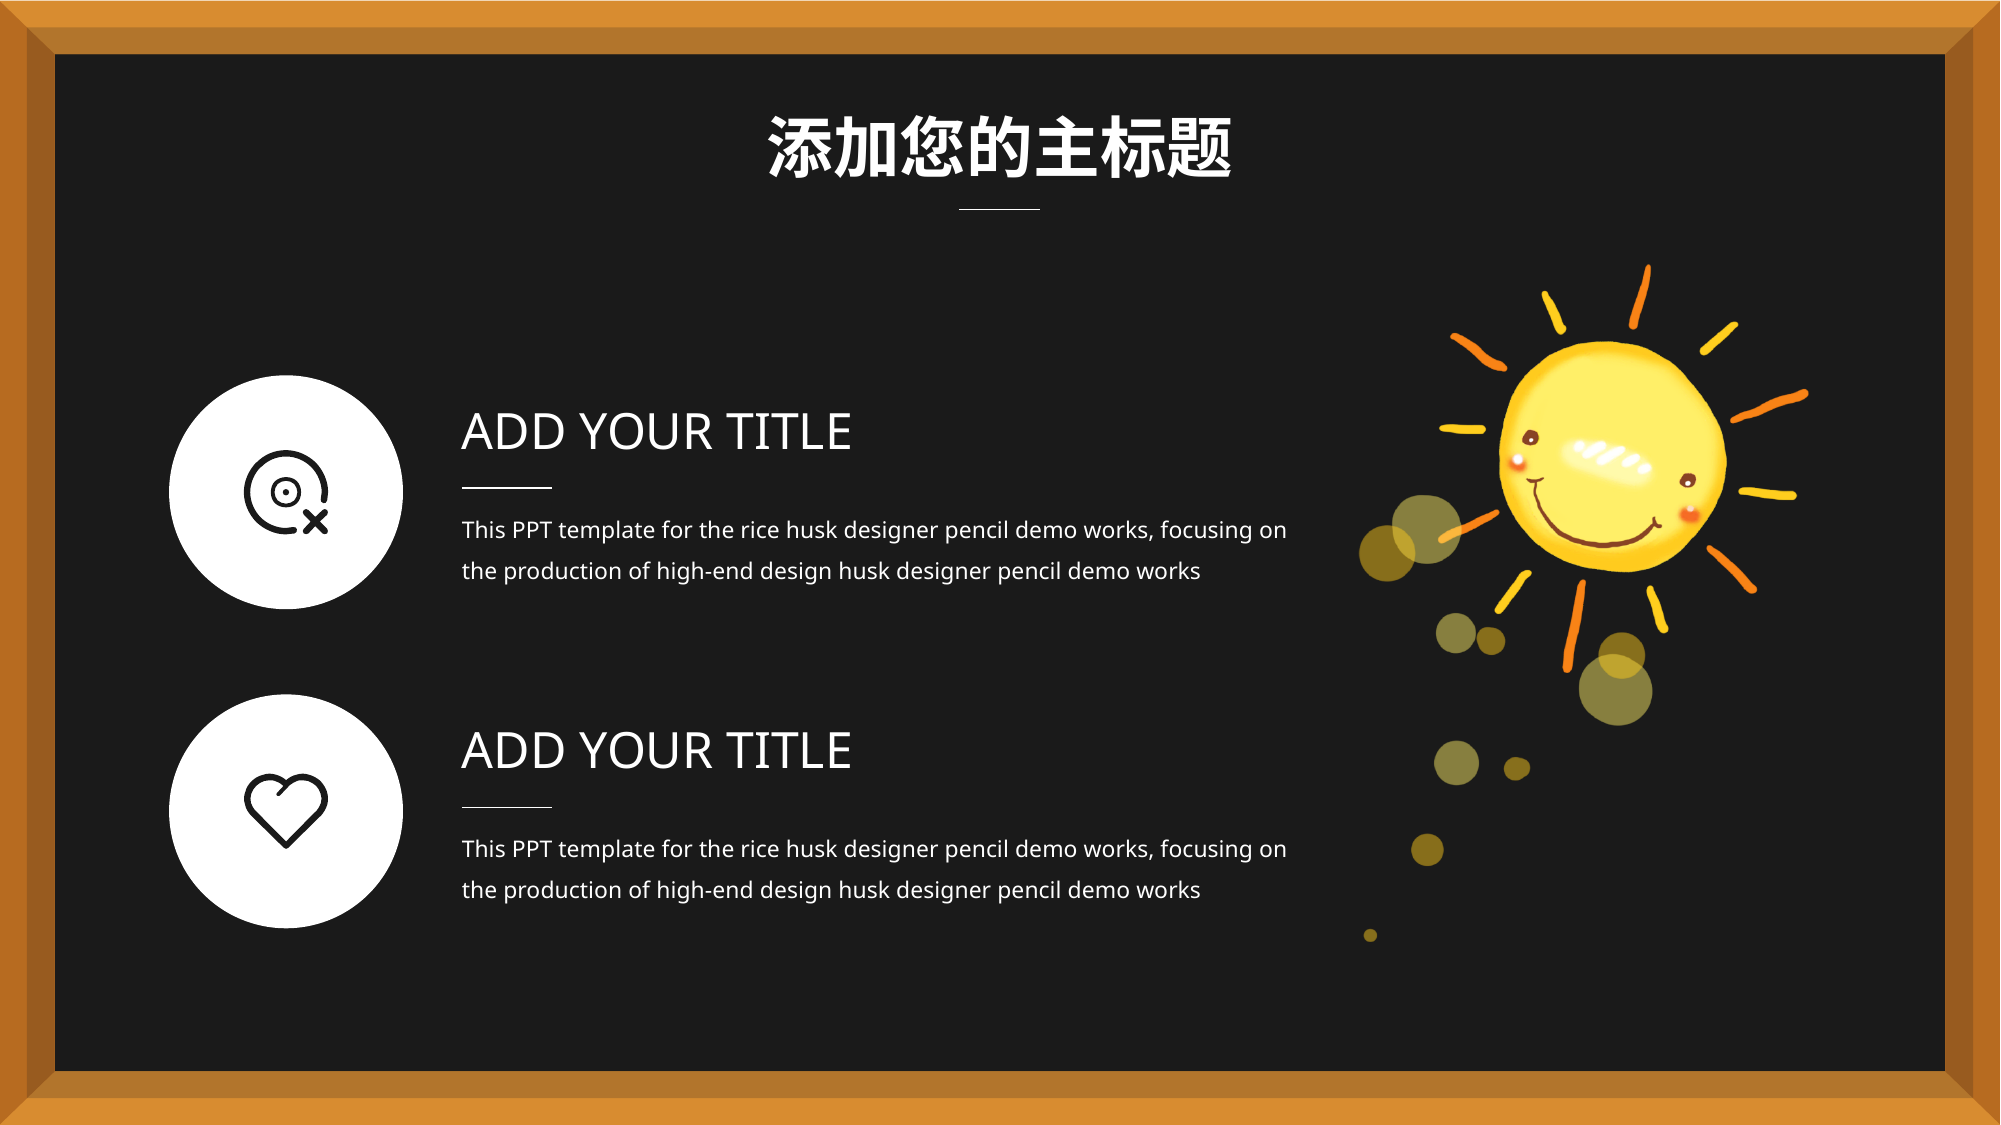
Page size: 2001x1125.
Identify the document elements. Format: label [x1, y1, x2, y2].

text_box [169, 694, 403, 929]
text_box [447, 391, 1313, 593]
picture [0, 0, 2000, 1125]
text_box [169, 375, 403, 610]
text_box [447, 710, 1313, 912]
